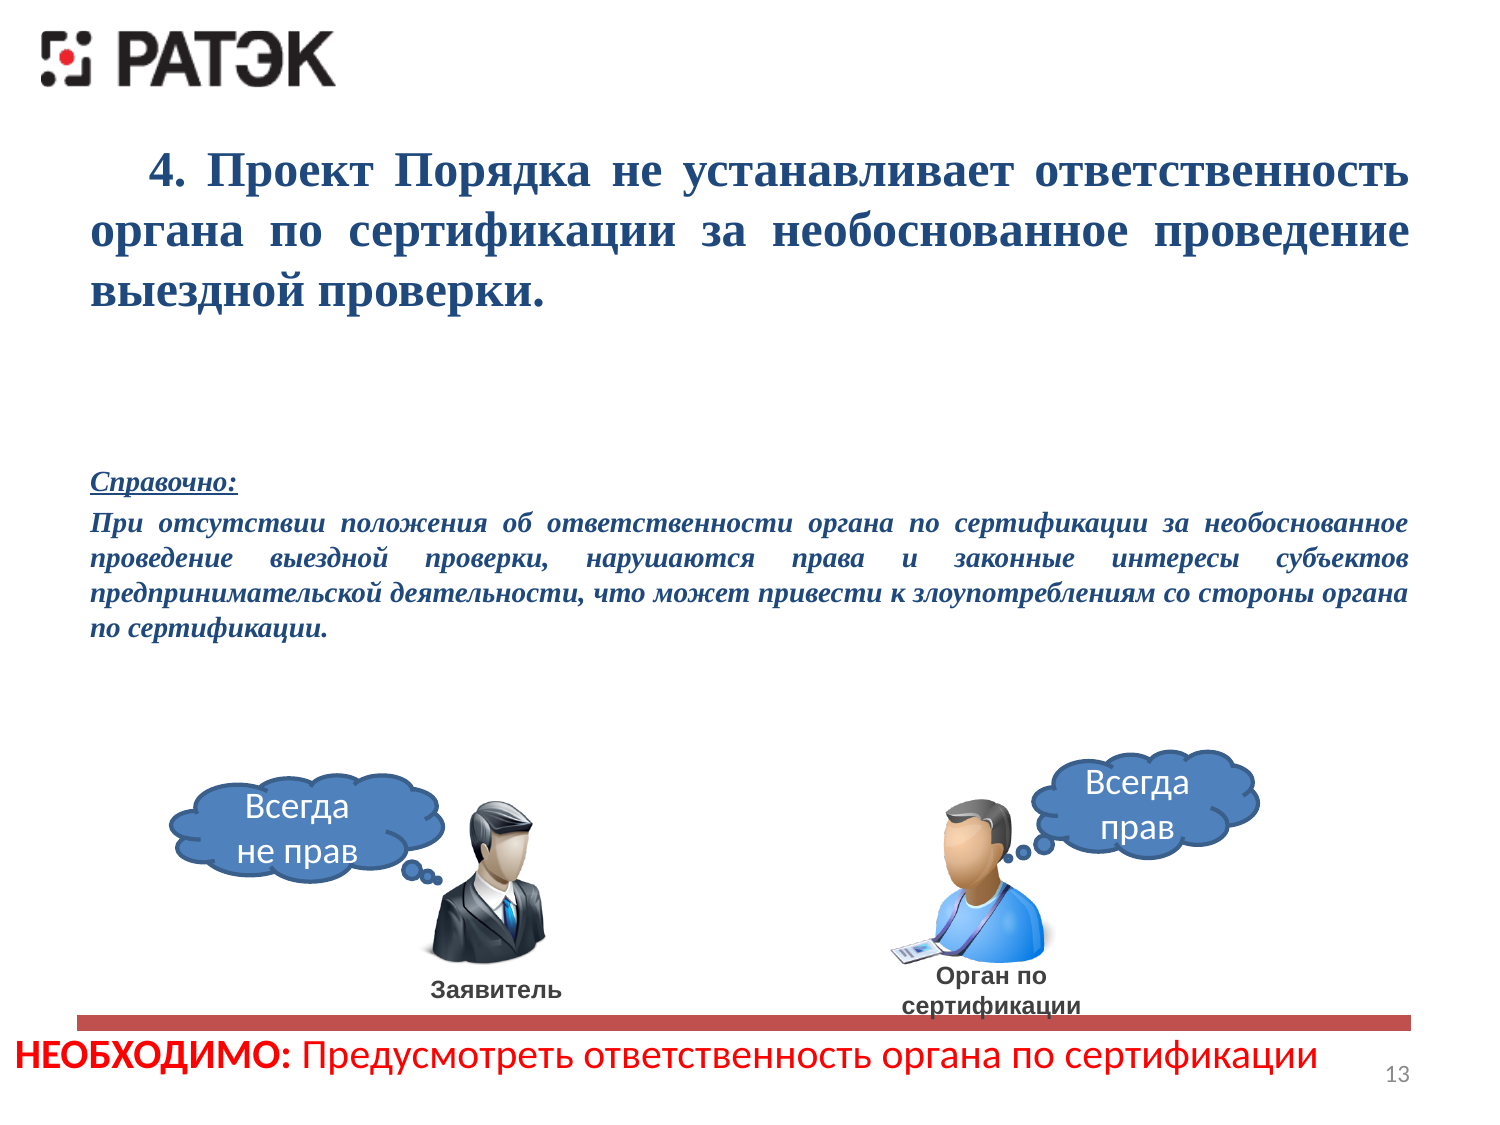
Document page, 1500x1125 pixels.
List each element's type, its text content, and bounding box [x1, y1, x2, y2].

picture [41, 30, 339, 88]
slide_number 13 [1074, 1042, 1425, 1103]
picture [890, 798, 1057, 965]
picture [407, 800, 573, 967]
text_box НЕОБХОДИМО: Предусмотреть ответственность органа по сертификации [0, 1018, 1471, 1084]
text_box Орган по сертификации [878, 952, 1105, 1018]
text_box Заявитель [383, 965, 610, 1011]
text_box Всегда не прав [168, 773, 437, 884]
list 4. Проект Порядка не устанавливает ответственность органа по сертификации за необоснованное проведение выездной проверки. Справочно: При отсутствии положения об ответственности органа по сертификации за необоснованное проведение выездной проверки, нарушаются права и законные интересы субъектов предпринимательской деятельности, что может привести к злоупотреблениям со стороны органа по сертификации. [75, 128, 1425, 872]
text_box Всегда прав [1032, 749, 1261, 861]
